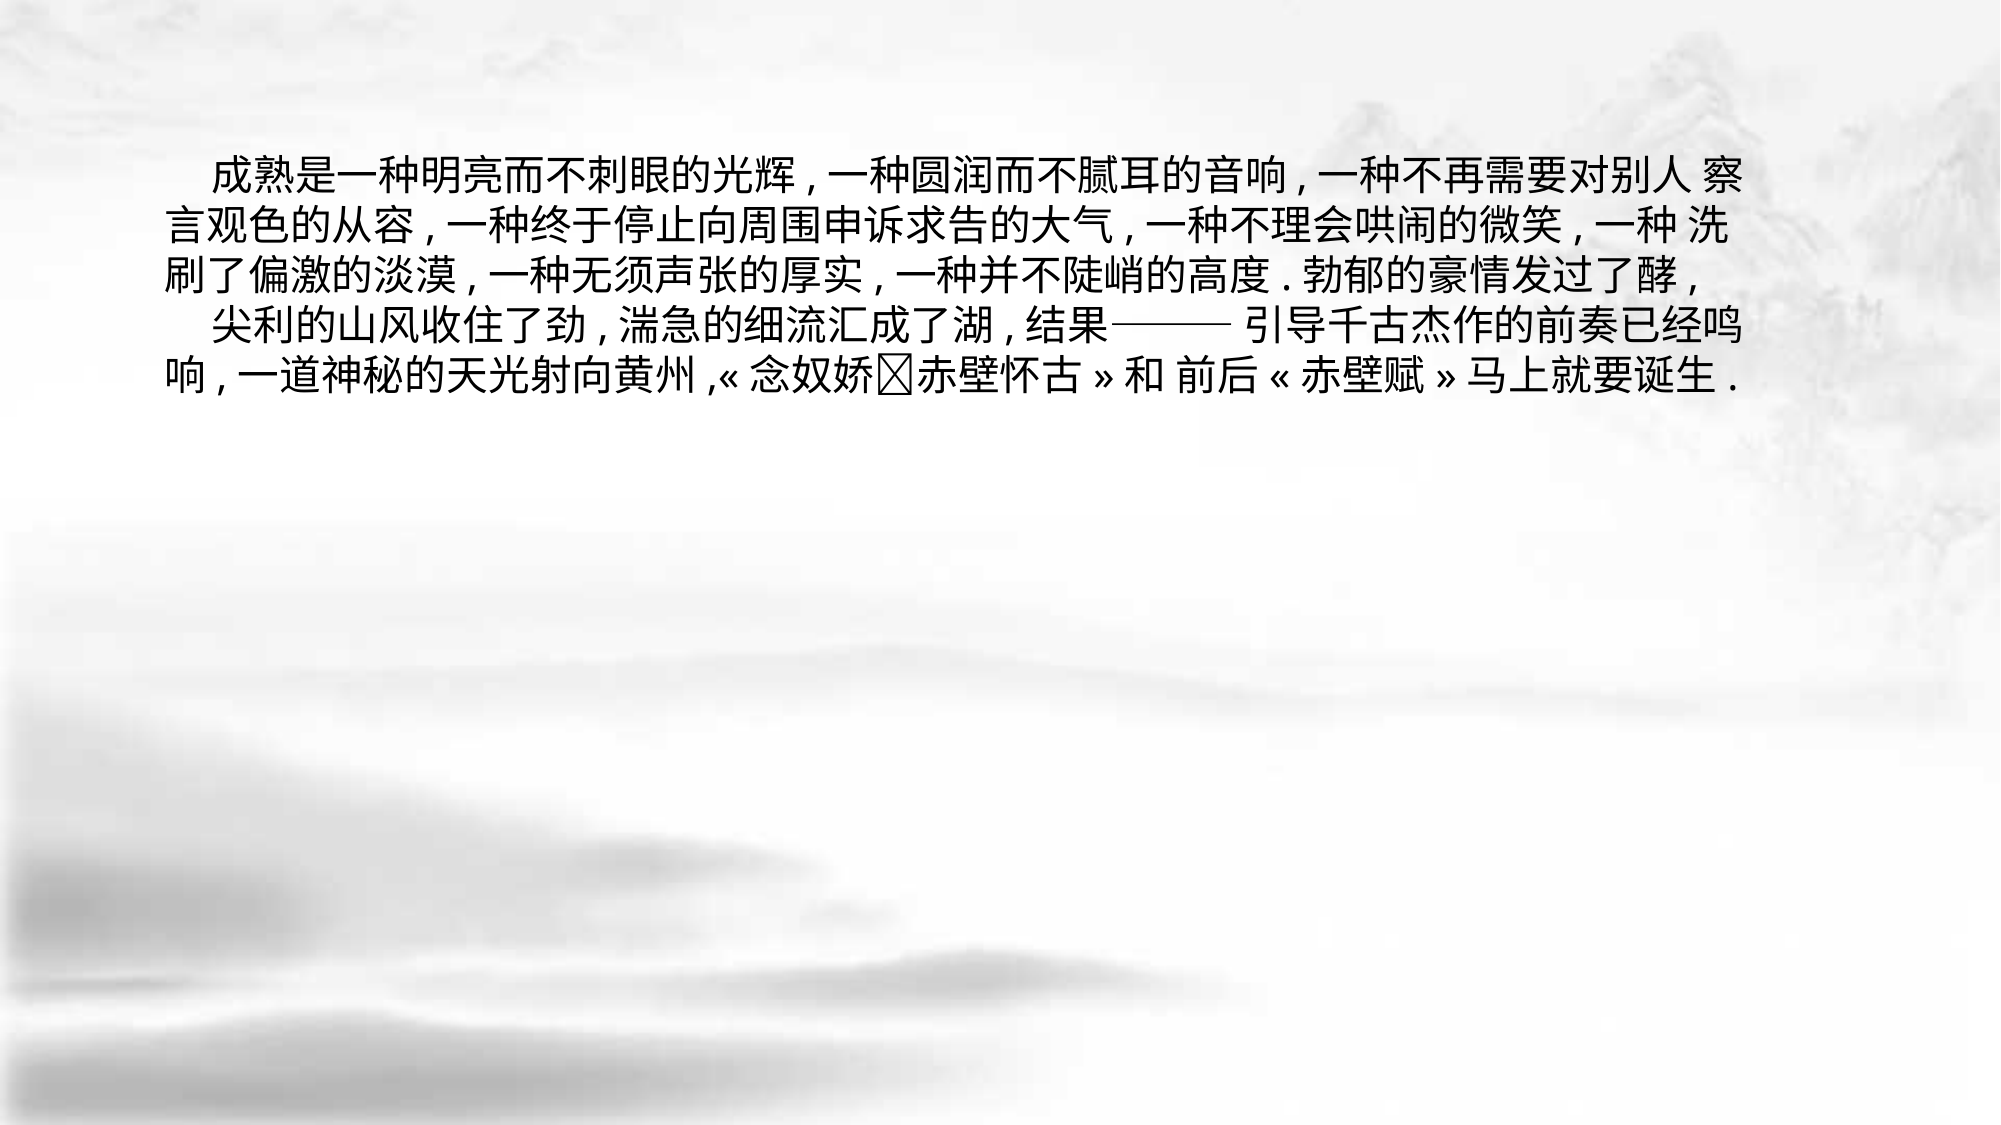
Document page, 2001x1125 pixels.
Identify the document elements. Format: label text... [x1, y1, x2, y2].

picture [0, 0, 2001, 1125]
text_box 成熟是一种明亮而不刺眼的光辉,一种圆润而不腻耳的音响,一种不再需要对别人 察言观色的从容,一种终于停止向周围申诉求告的大气,一种不理会哄闹的微笑,一种 洗刷了偏激的淡漠,一种无须声张的厚实,一种并不陡峭的高度.勃郁的豪情发过了酵, 尖利的山风收住了劲,湍急的细流汇成了湖,结果——— 引导千古杰作的前奏已经鸣响,一道神秘的天光射向黄州,«念奴娇􀅰赤壁怀古»和 前后«赤壁赋»马上就要诞生. [149, 141, 1764, 406]
